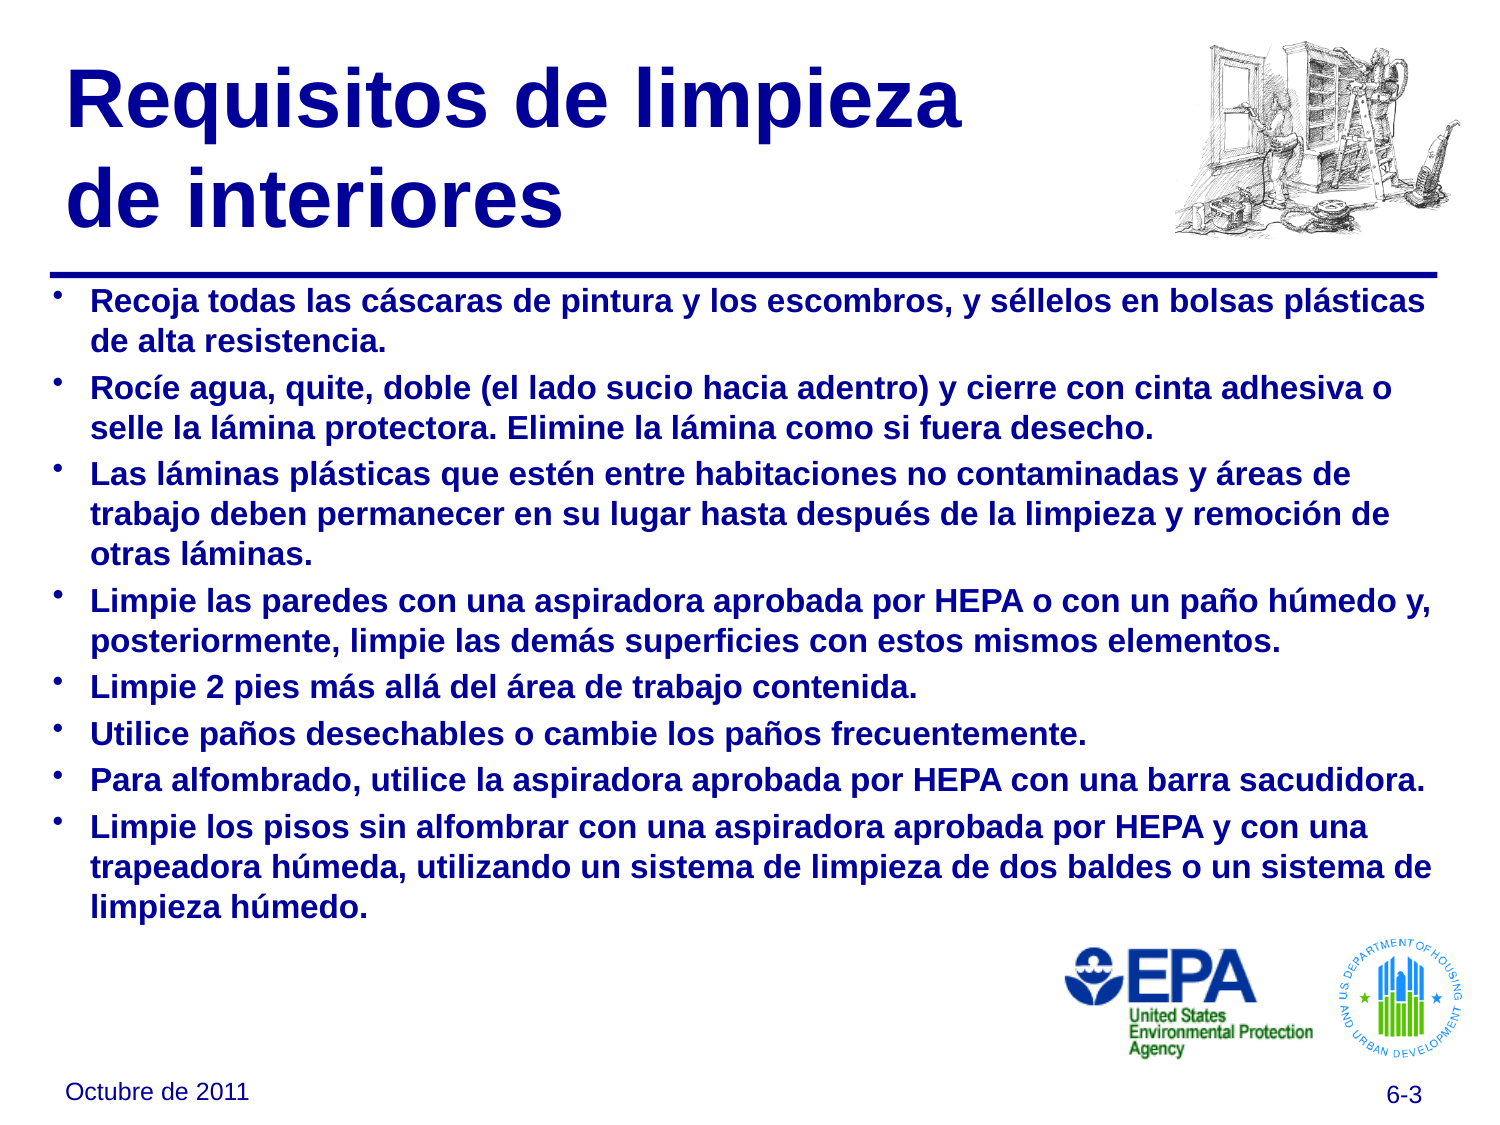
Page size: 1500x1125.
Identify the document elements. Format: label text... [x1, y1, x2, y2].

list Recoja todas las cáscaras de pintura y los escombros, y séllelos en bolsas plásticas de alta resistencia. Rocíe agua, quite, doble (el lado sucio hacia adentro) y cierre con cinta adhesiva o selle la lámina protectora. Elimine la lámina como si fuera desecho. Las láminas plásticas que estén entre habitaciones no contaminadas y áreas de trabajo deben permanecer en su lugar hasta después de la limpieza y remoción de otras láminas. Limpie las paredes con una aspiradora aprobada por HEPA o con un paño húmedo y, posteriormente, limpie las demás superficies con estos mismos elementos. Limpie 2 pies más allá del área de trabajo contenida. Utilice paños desechables o cambie los paños frecuentemente. Para alfombrado, utilice la aspiradora aprobada por HEPA con una barra sacudidora. Limpie los pisos sin alfombrar con una aspiradora aprobada por HEPA y con una trapeadora húmeda, utilizando un sistema de limpieza de dos baldes o un sistema de limpieza húmedo. [37, 271, 1451, 1038]
picture [1174, 37, 1463, 240]
title Requisitos de limpieza de interiores [49, 49, 1169, 238]
picture [1062, 1038, 1319, 1064]
slide_number Octubre de 2011 [49, 1049, 363, 1125]
slide_number 6-3 [1124, 1049, 1438, 1125]
picture [1337, 937, 1463, 1059]
